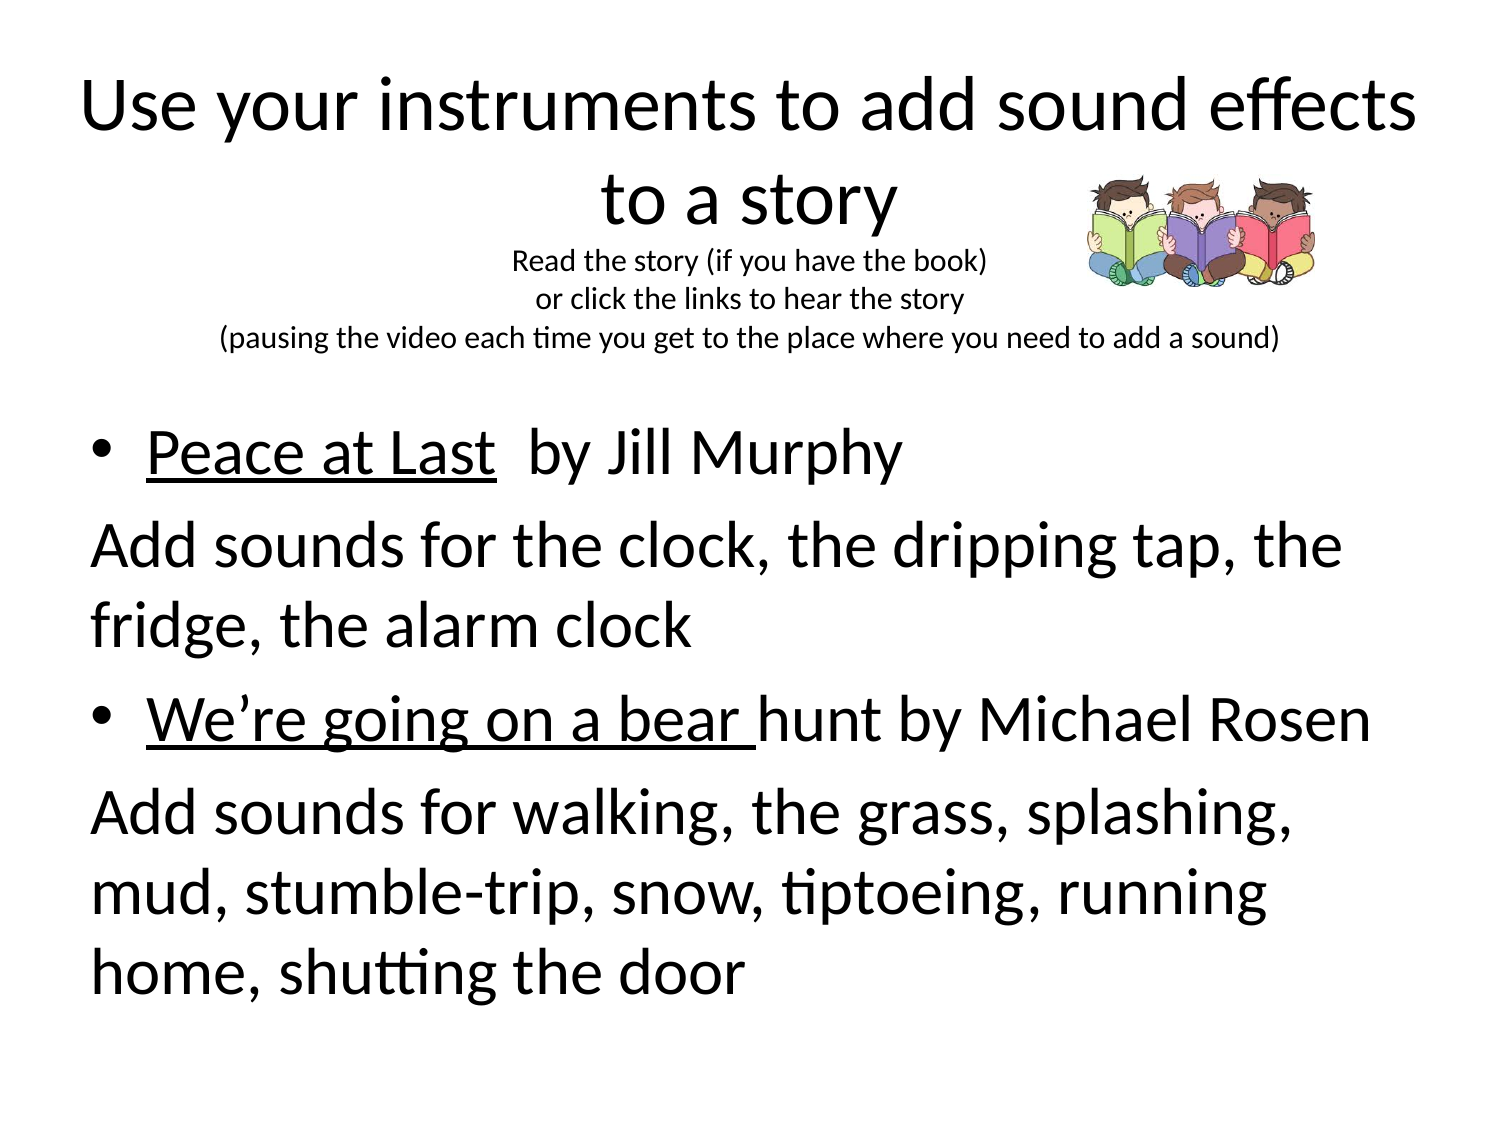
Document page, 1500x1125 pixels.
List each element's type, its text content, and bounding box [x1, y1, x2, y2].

list Peace at Last by Jill Murphy Add sounds for the clock, the dripping tap, the fridge, the alarm clock We’re going on a bear hunt by Michael Rosen Add sounds for walking, the grass, splashing, mud, stumble-trip, snow, tiptoeing, running home, shutting the door [75, 399, 1425, 1125]
title Use your instruments to add sound effects to a story Read the story (if you have the book) or click the links to hear the story (pausing the video each time you get to the place where you need to add a sound) [24, 45, 1475, 363]
picture [1087, 174, 1315, 288]
